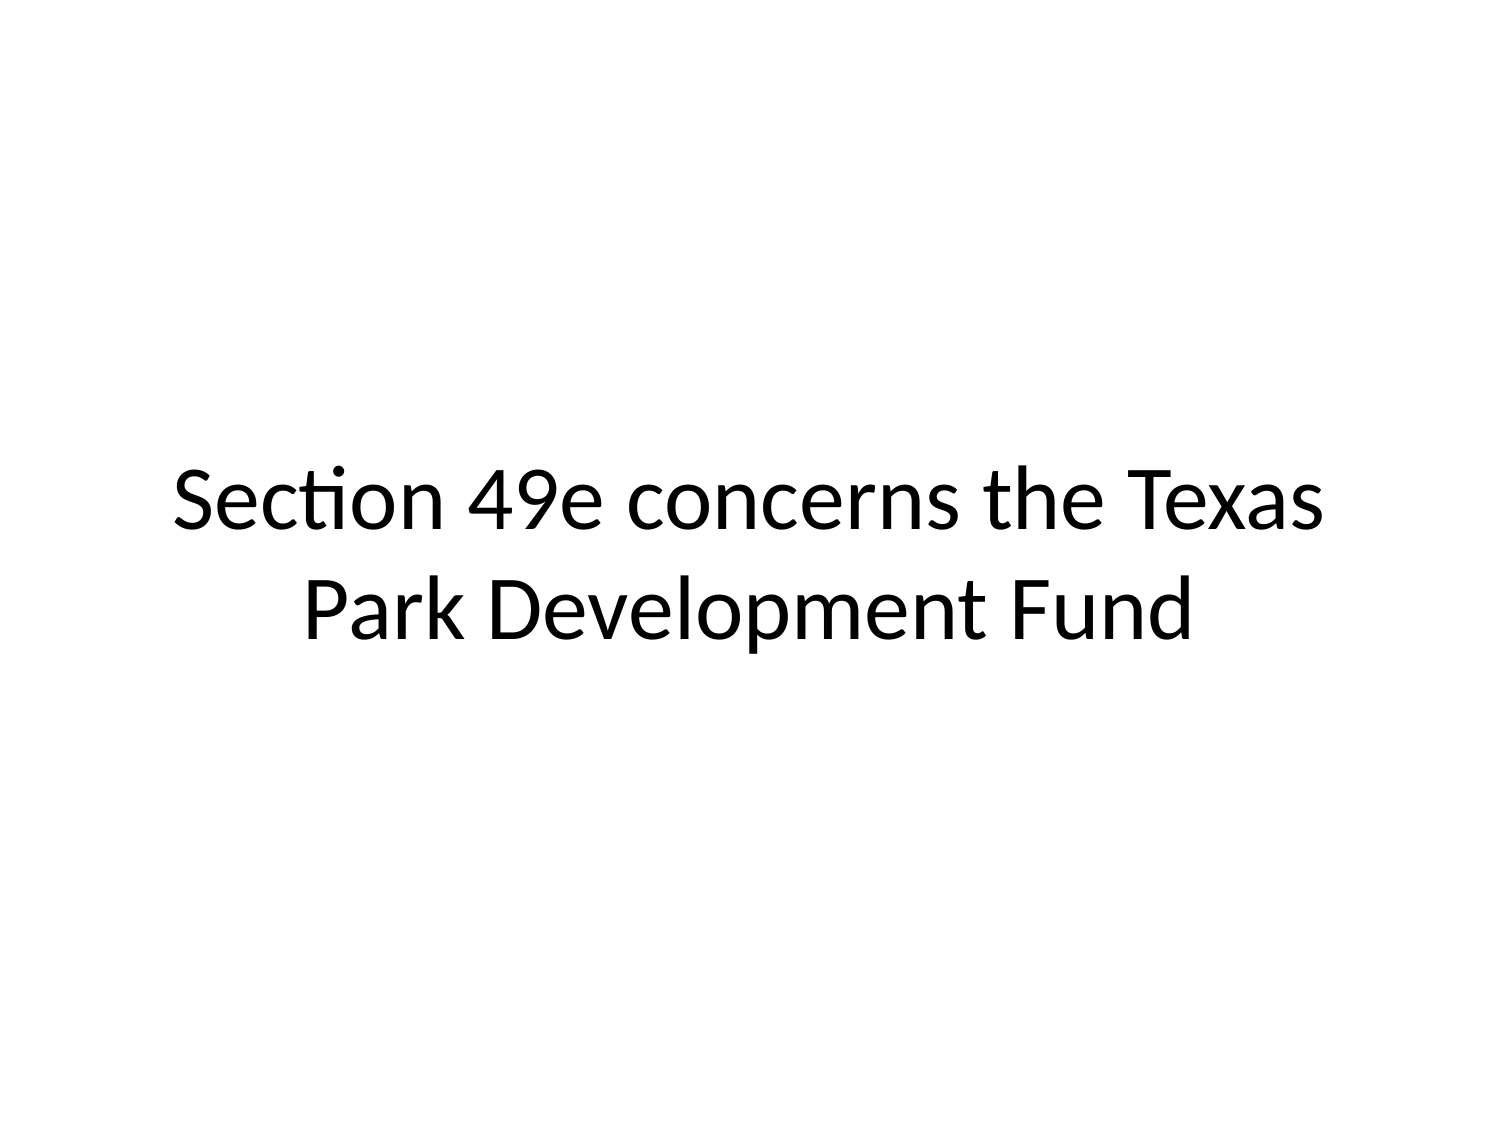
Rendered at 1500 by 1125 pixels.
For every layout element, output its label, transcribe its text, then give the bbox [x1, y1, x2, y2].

title Section 49e concerns the Texas Park Development Fund [75, 45, 1425, 1050]
